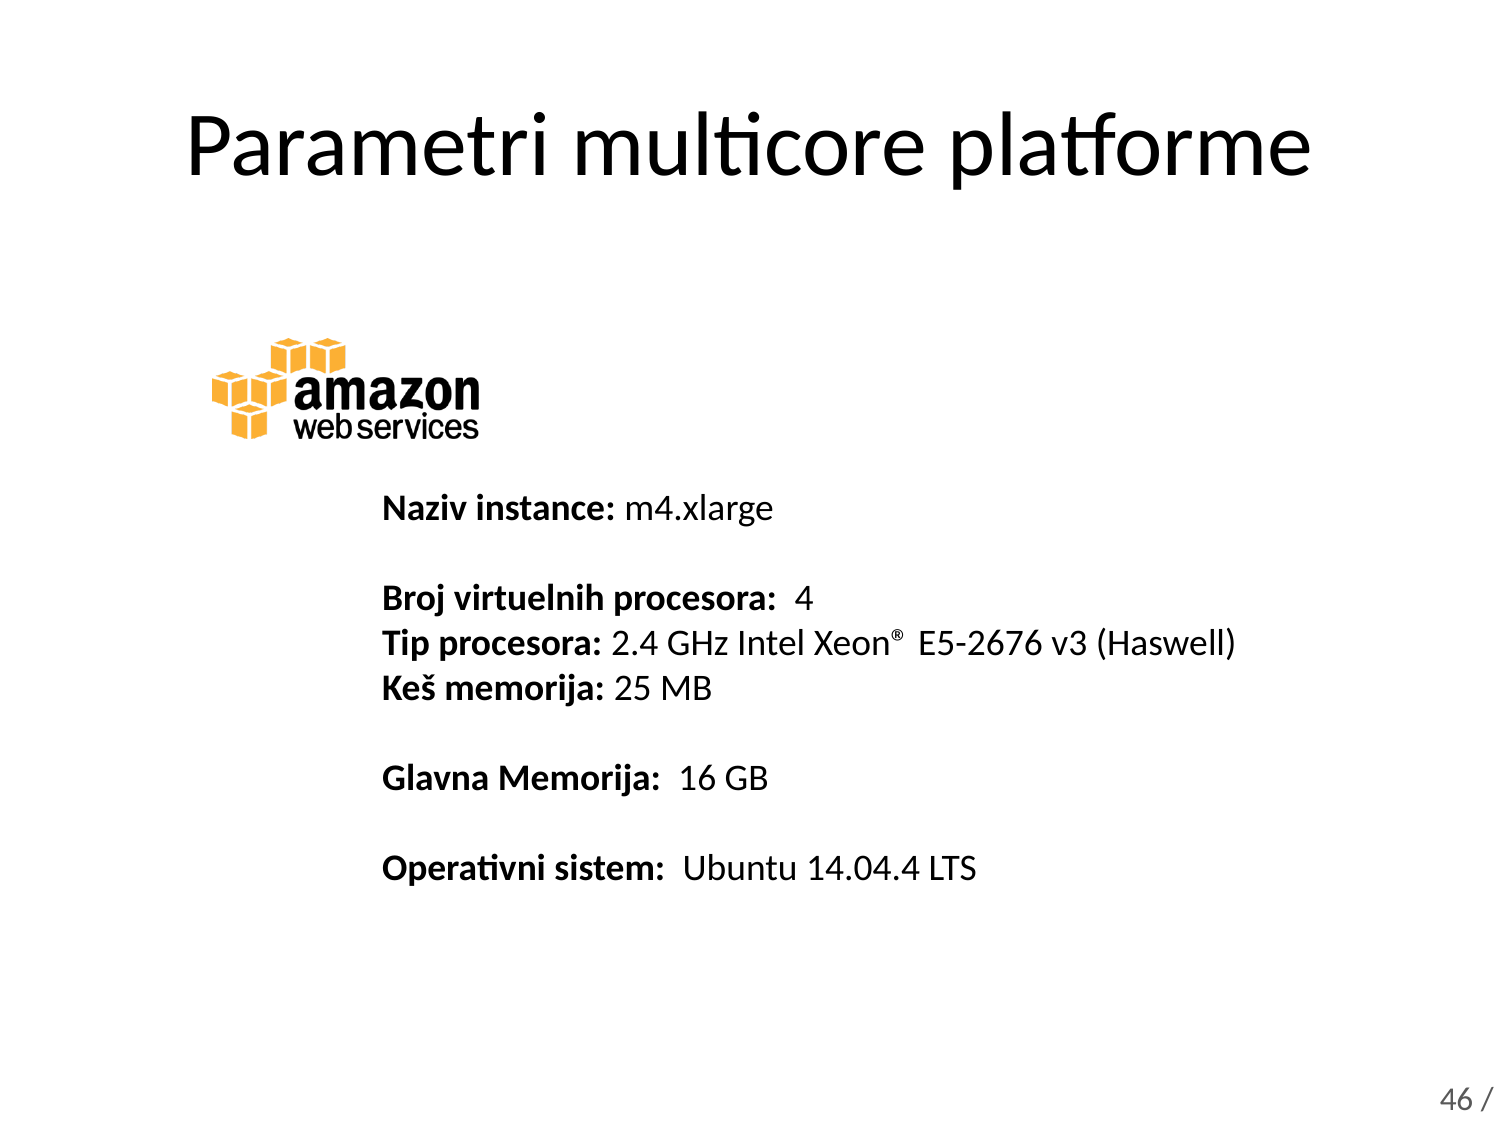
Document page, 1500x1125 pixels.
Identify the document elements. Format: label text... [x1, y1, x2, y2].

text_box Naziv instance: m4.xlarge Broj virtuelnih procesora: 4 Tip procesora: 2.4 GHz Intel Xeon® E5-2676 v3 (Haswell) Keš memorija: 25 MB Glavna Memorija: 16 GB Operativni sistem: Ubuntu 14.04.4 LTS [367, 475, 1261, 896]
picture [212, 338, 479, 439]
title Parametri multicore platforme [75, 45, 1425, 233]
